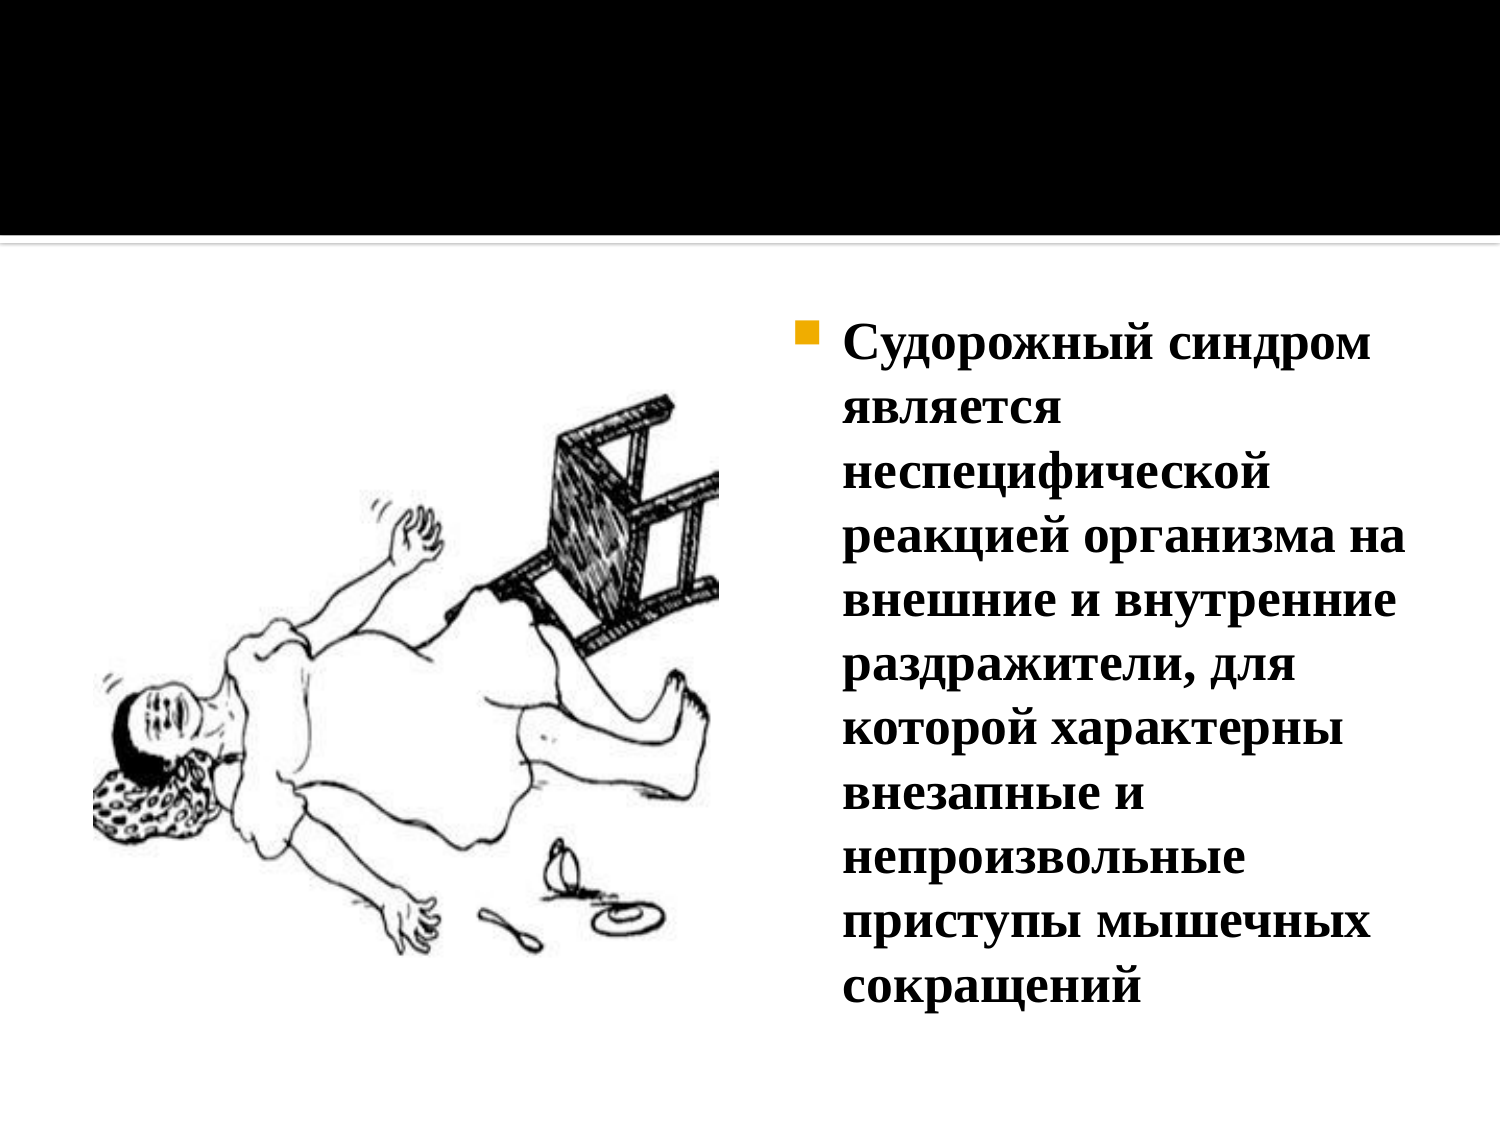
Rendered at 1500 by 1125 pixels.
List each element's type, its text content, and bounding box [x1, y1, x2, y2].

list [93, 357, 719, 983]
list Судорожный синдром является неспецифической реакцией организма на внешние и внутренние раздражители, для которой характерны внезапные и непроизвольные приступы мышечных сокращений [762, 291, 1425, 1050]
